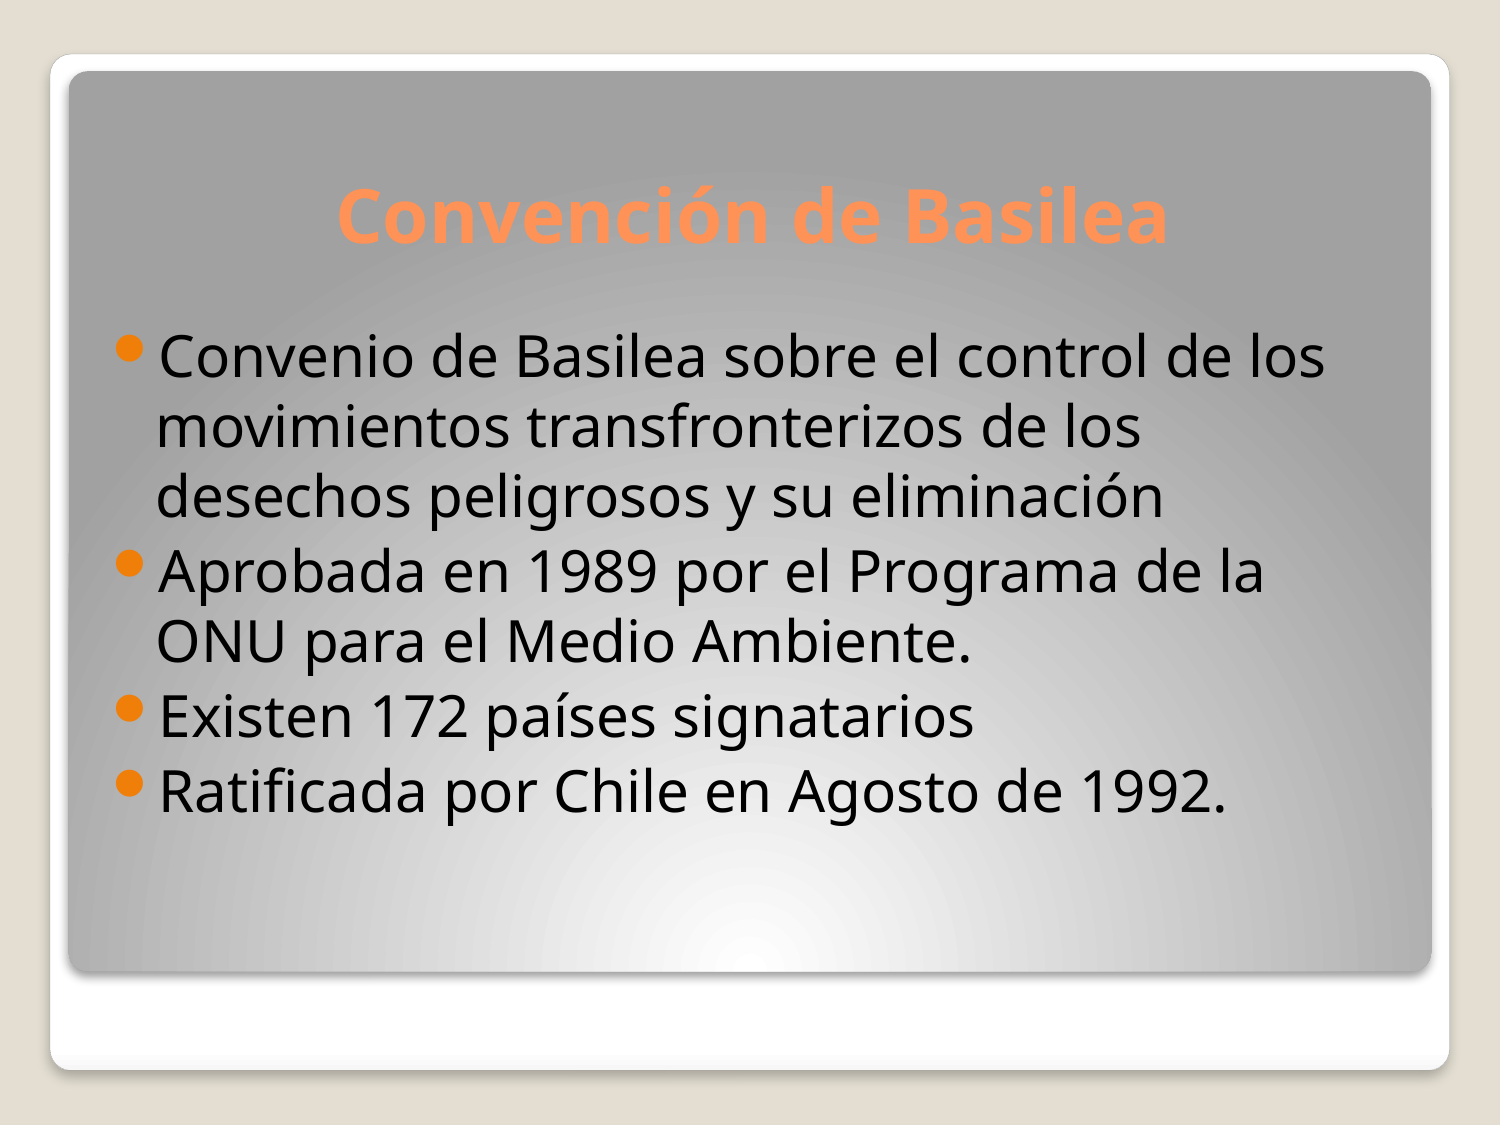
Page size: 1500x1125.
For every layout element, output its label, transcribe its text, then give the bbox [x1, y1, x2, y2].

title Convención de Basilea [82, 93, 1425, 267]
list Convenio de Basilea sobre el control de los movimientos transfronterizos de los desechos peligrosos y su eliminación Aprobada en 1989 por el Programa de la ONU para el Medio Ambiente. Existen 172 países signatarios Ratificada por Chile en Agosto de 1992. [82, 304, 1425, 992]
